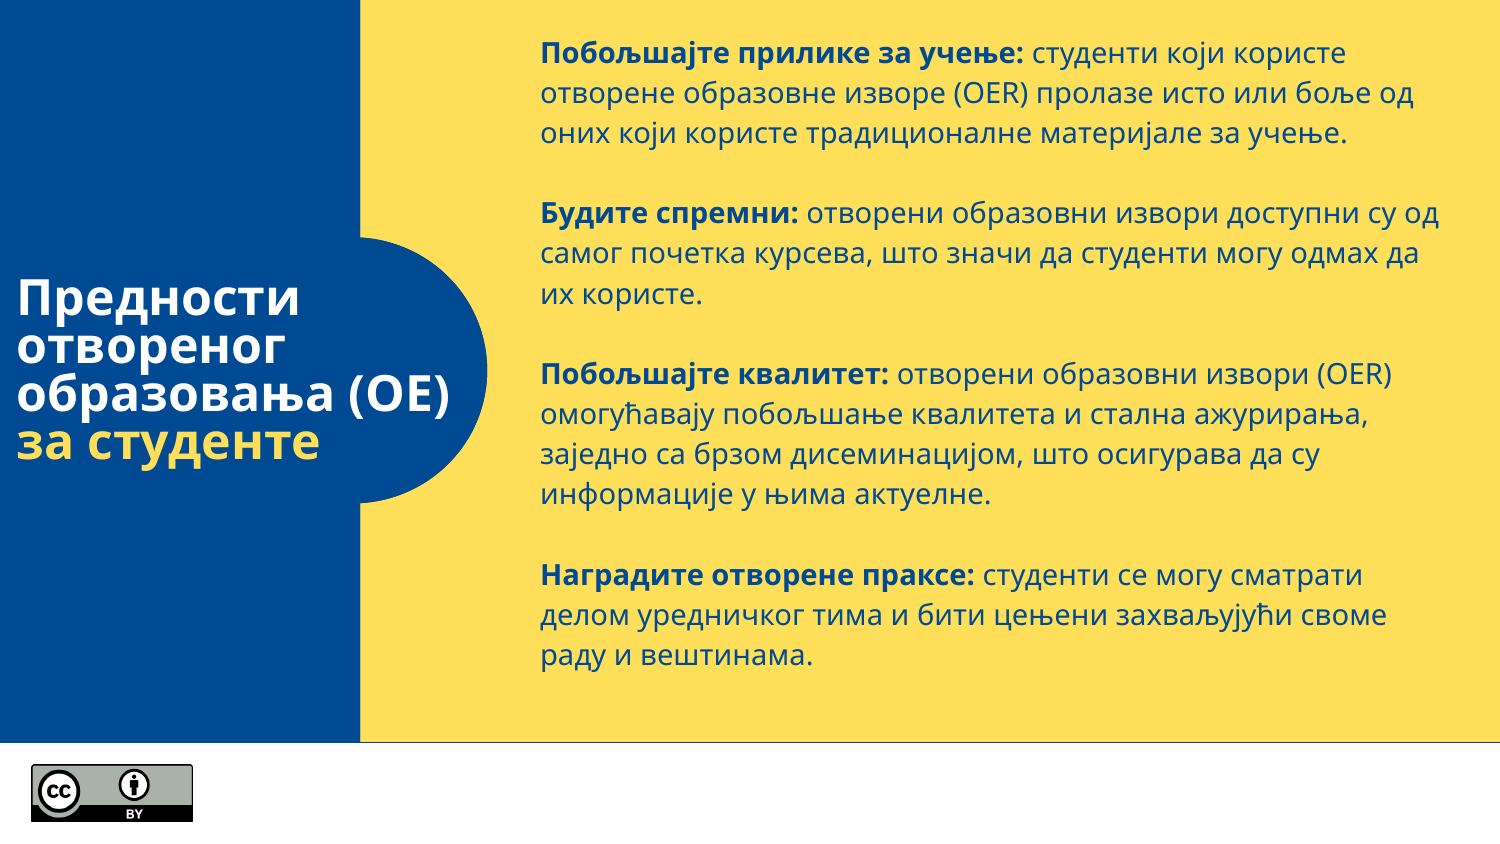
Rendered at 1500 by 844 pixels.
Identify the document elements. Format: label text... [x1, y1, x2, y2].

text_box [274, 237, 431, 262]
text_box Побољшајте прилике за учење: студенти који користе отворене образовне изворе (OER) пролазе исто или боље од оних који користе традиционалне материјале за учење. Будите спремни: отворени образовни извори доступни су од самог почетка курсева, што значи да студенти могу одмах да их користе. Побољшајте квалитет: отворени образовни извори (OER) омогућавају побољшање квалитета и стална ажурирања, заједно са брзом дисеминацијом, што осигурава да су информације у њима актуелне. Наградите отворене праксе: студенти се могу сматрати делом уредничког тима и бити цењени захваљујући своме раду и вештинама. [524, 13, 1467, 687]
text_box Предности отвореног образовања (ОЕ) за студенте [1, 262, 488, 485]
picture [31, 764, 193, 822]
text_box [284, 485, 421, 504]
text_box [0, 750, 1500, 844]
text_box [0, 0, 361, 742]
